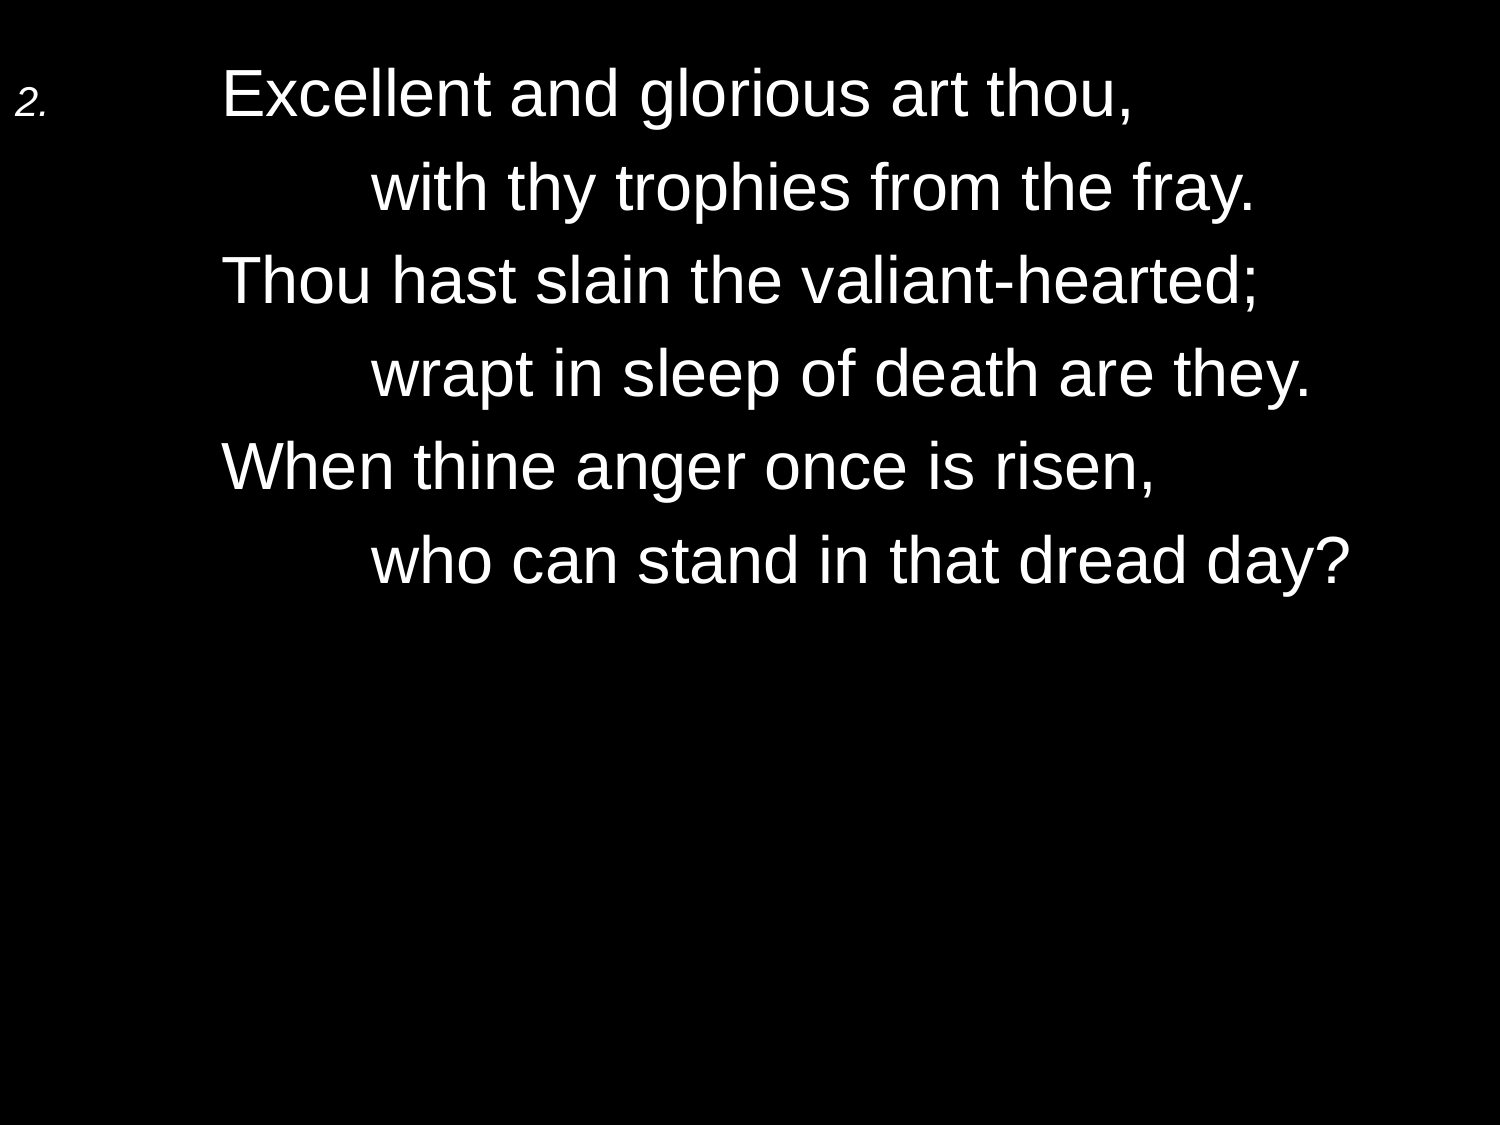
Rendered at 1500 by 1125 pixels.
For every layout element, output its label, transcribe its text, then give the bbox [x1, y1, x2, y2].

list 2. Excellent and glorious art thou, with thy trophies from the fray. Thou hast slain the valiant-hearted; wrapt in sleep of death are they. When thine anger once is risen, who can stand in that dread day? [0, 42, 1500, 1047]
